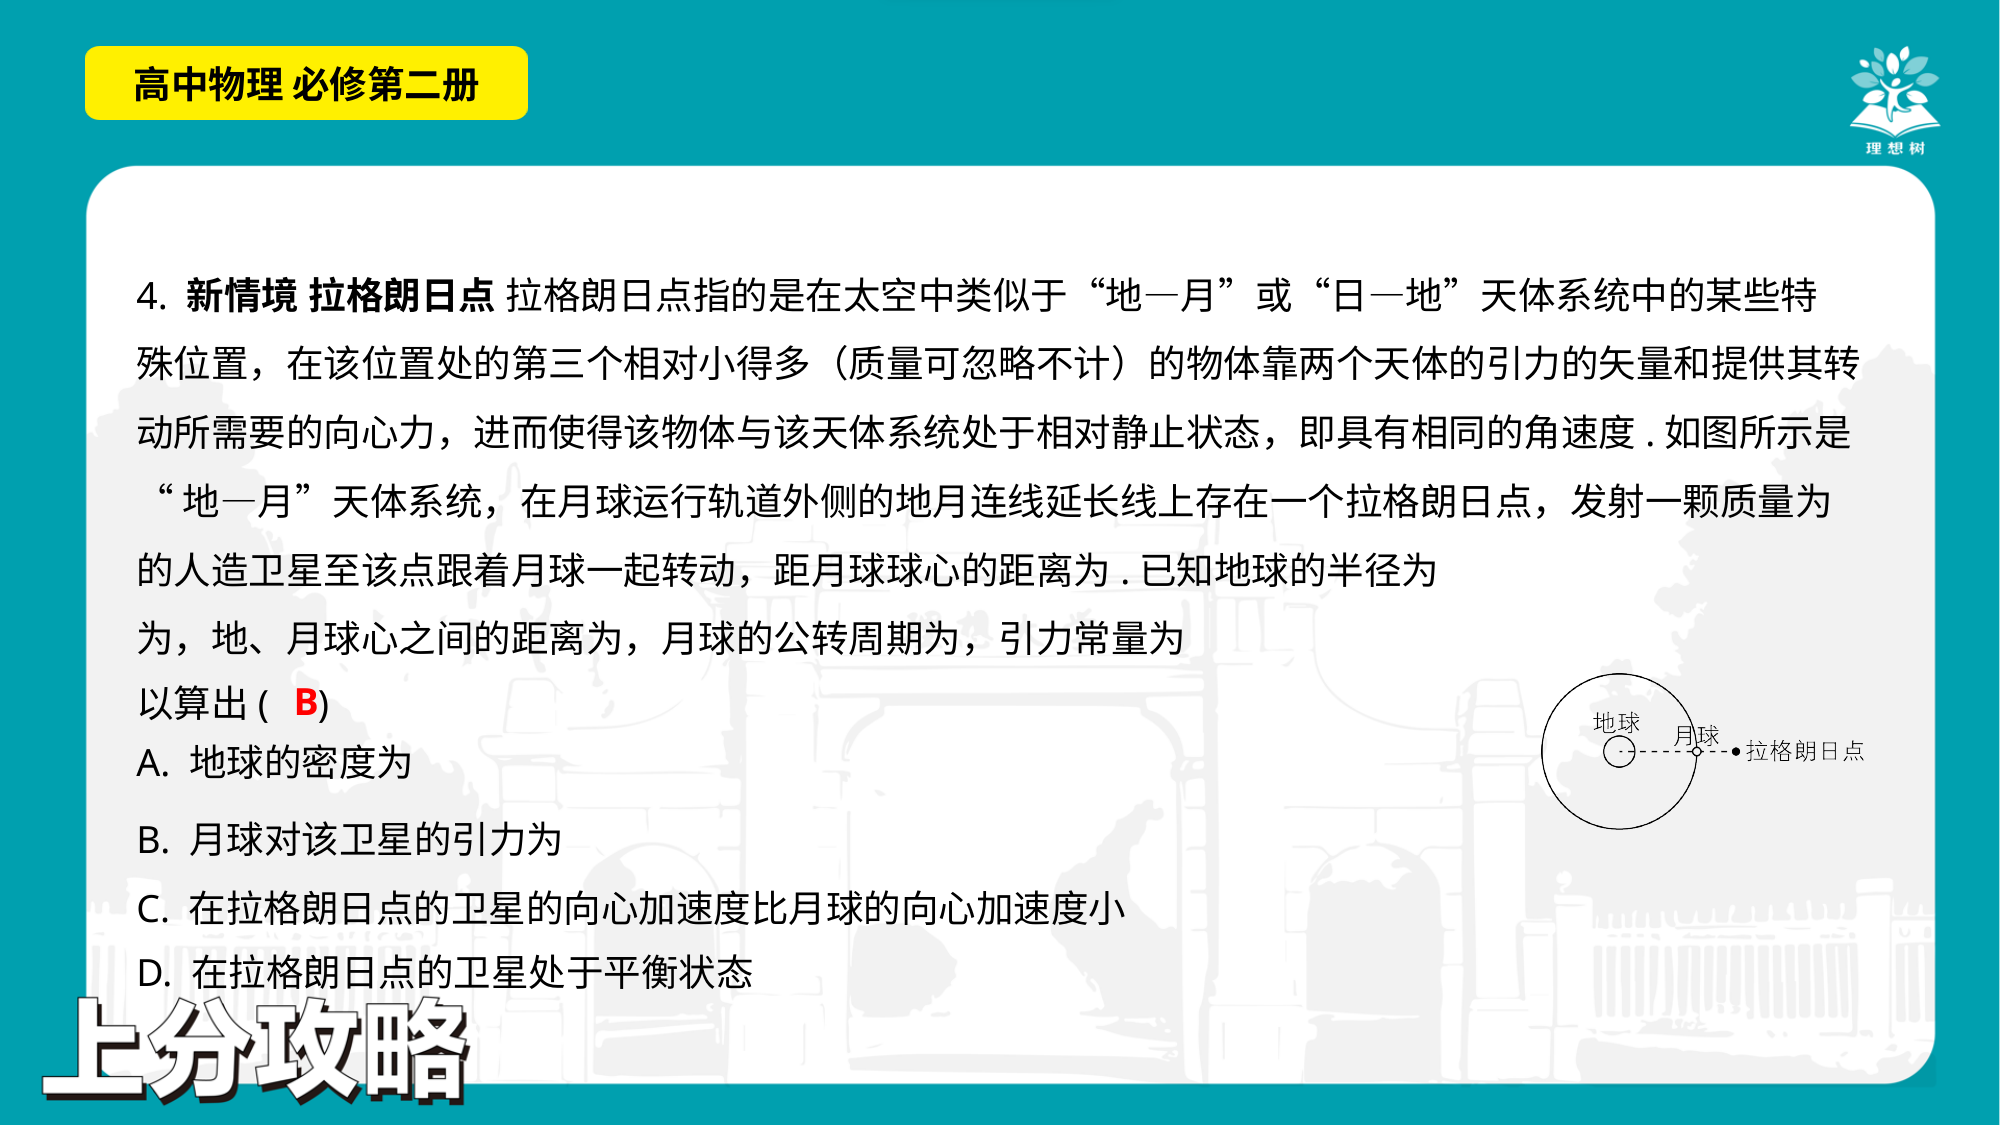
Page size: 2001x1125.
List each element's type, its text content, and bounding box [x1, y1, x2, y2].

picture [0, 0, 2000, 1125]
text_box B [279, 658, 334, 717]
